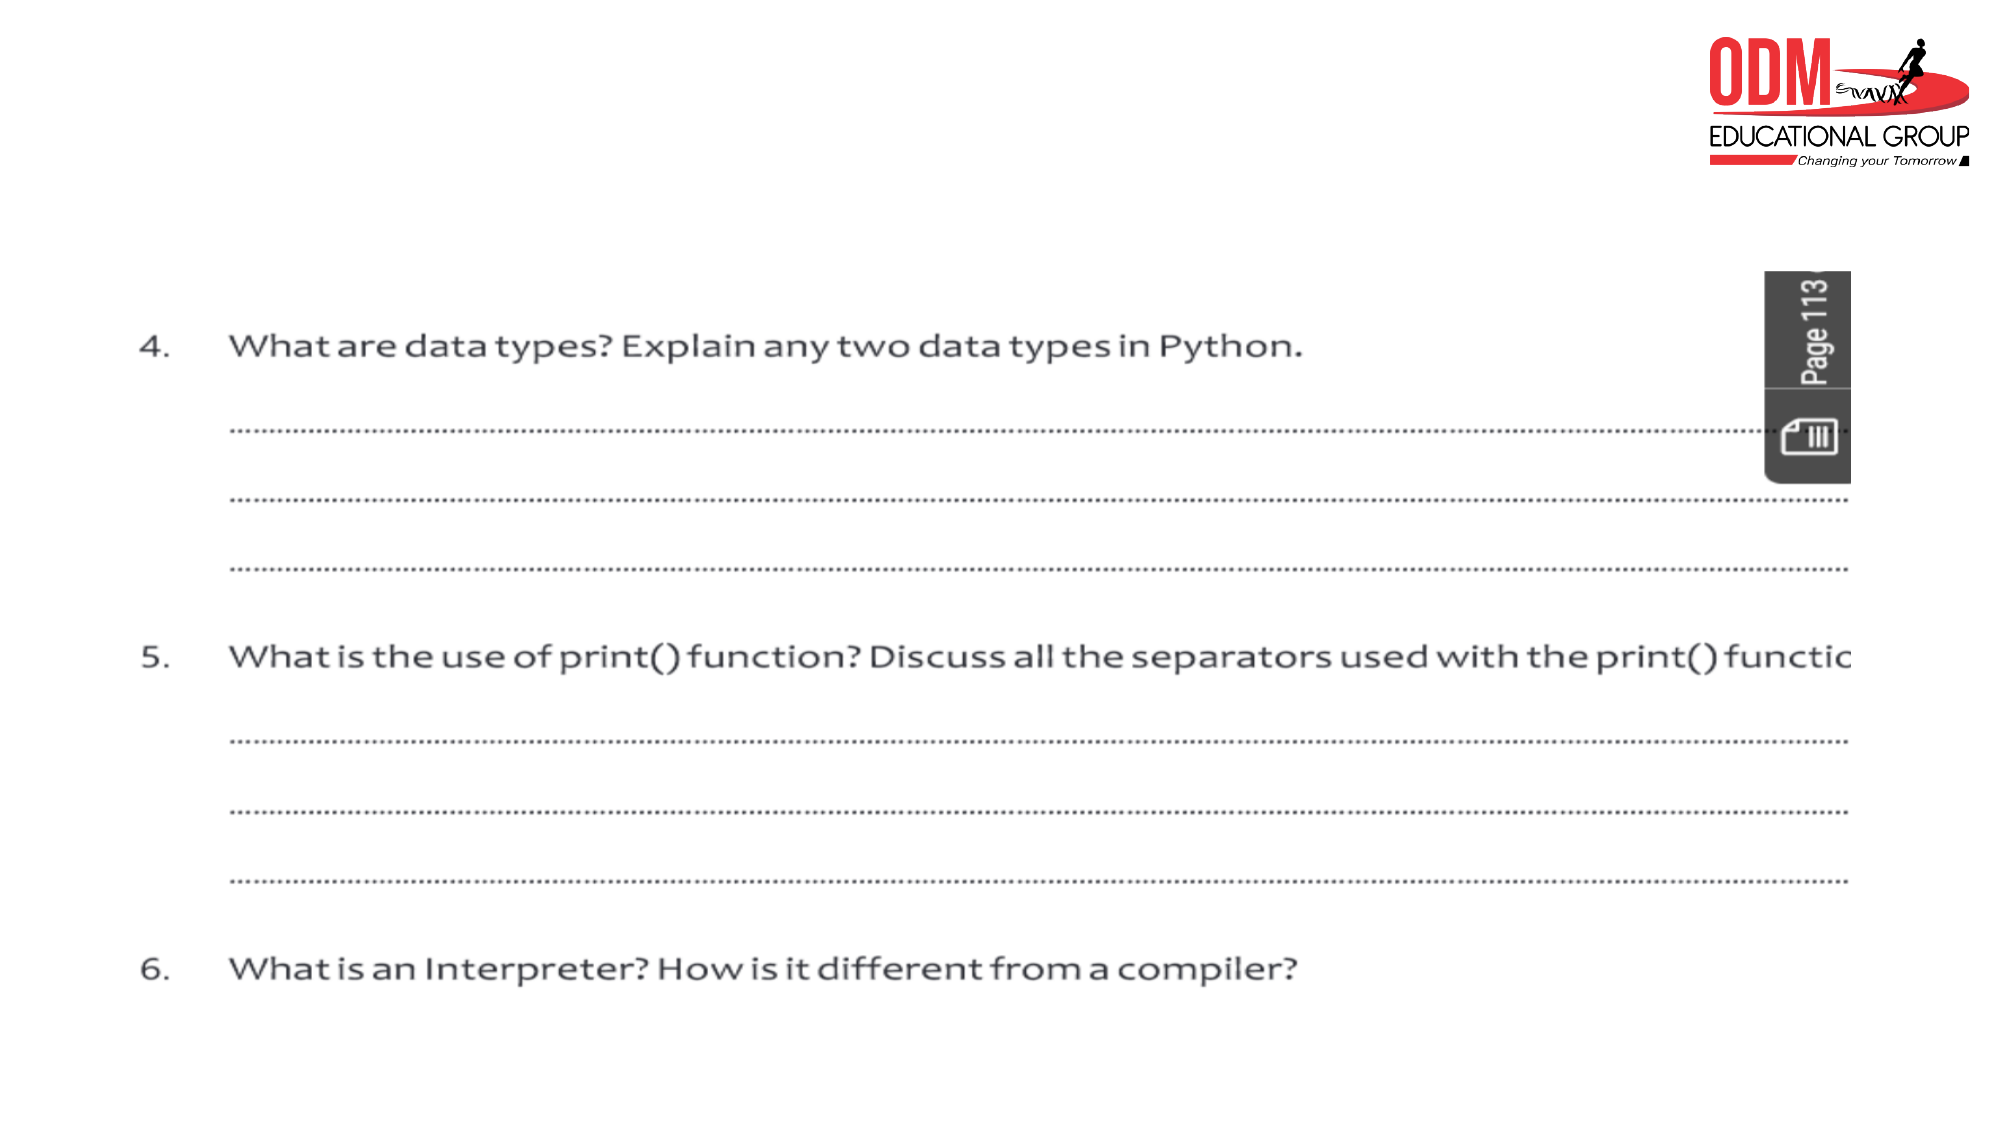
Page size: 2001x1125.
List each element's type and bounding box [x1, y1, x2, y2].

picture [139, 0, 1850, 1125]
text_box [1710, 37, 1970, 167]
